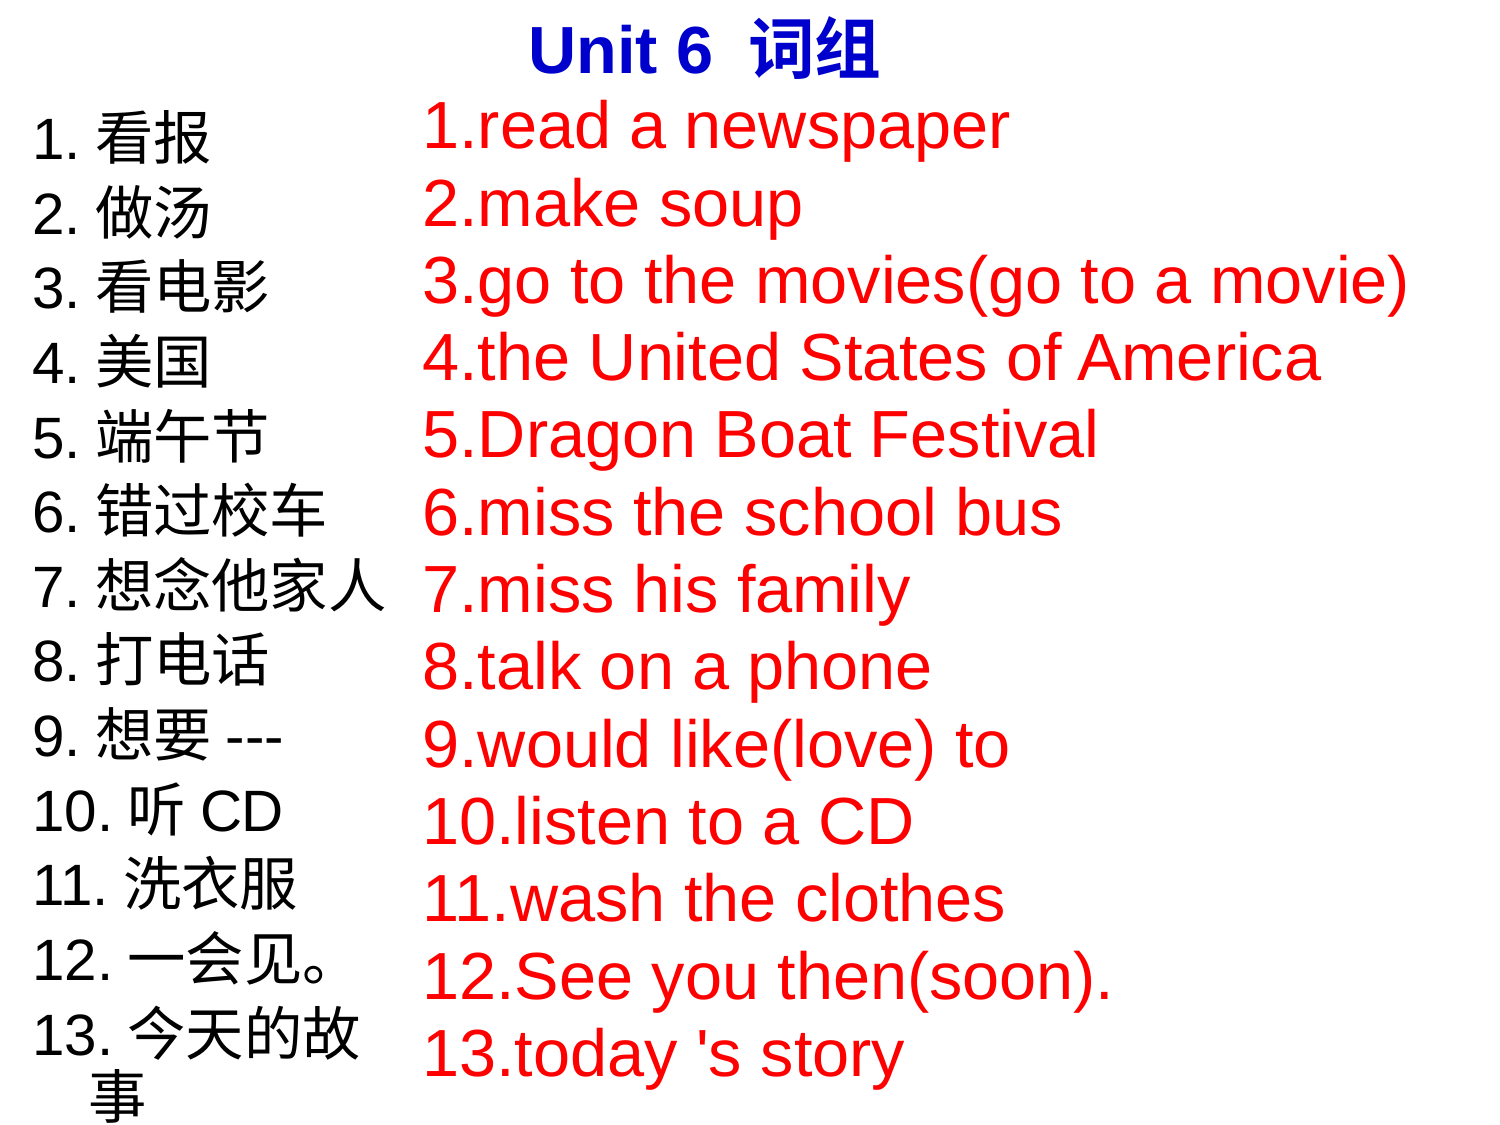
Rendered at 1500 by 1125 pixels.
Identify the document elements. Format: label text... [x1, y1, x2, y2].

text_box 1.看报 2.做汤 3.看电影 4.美国 5.端午节 6.错过校车 7.想念他家人 8.打电话 9.想要--- 10.听CD 11.洗衣服 12.一会见。 13.今天的故事 [17, 101, 431, 1125]
list 1.read a newspaper 2.make soup 3.go to the movies(go to a movie) 4.the United States of America 5.Dragon Boat Festival 6.miss the school bus 7.miss his family 8.talk on a phone 9.would like(love) to 10.listen to a CD 11.wash the clothes 12.See you then(soon). 13.today 's story [407, 90, 1500, 1125]
text_box Unit 6 词组 [513, 0, 975, 90]
